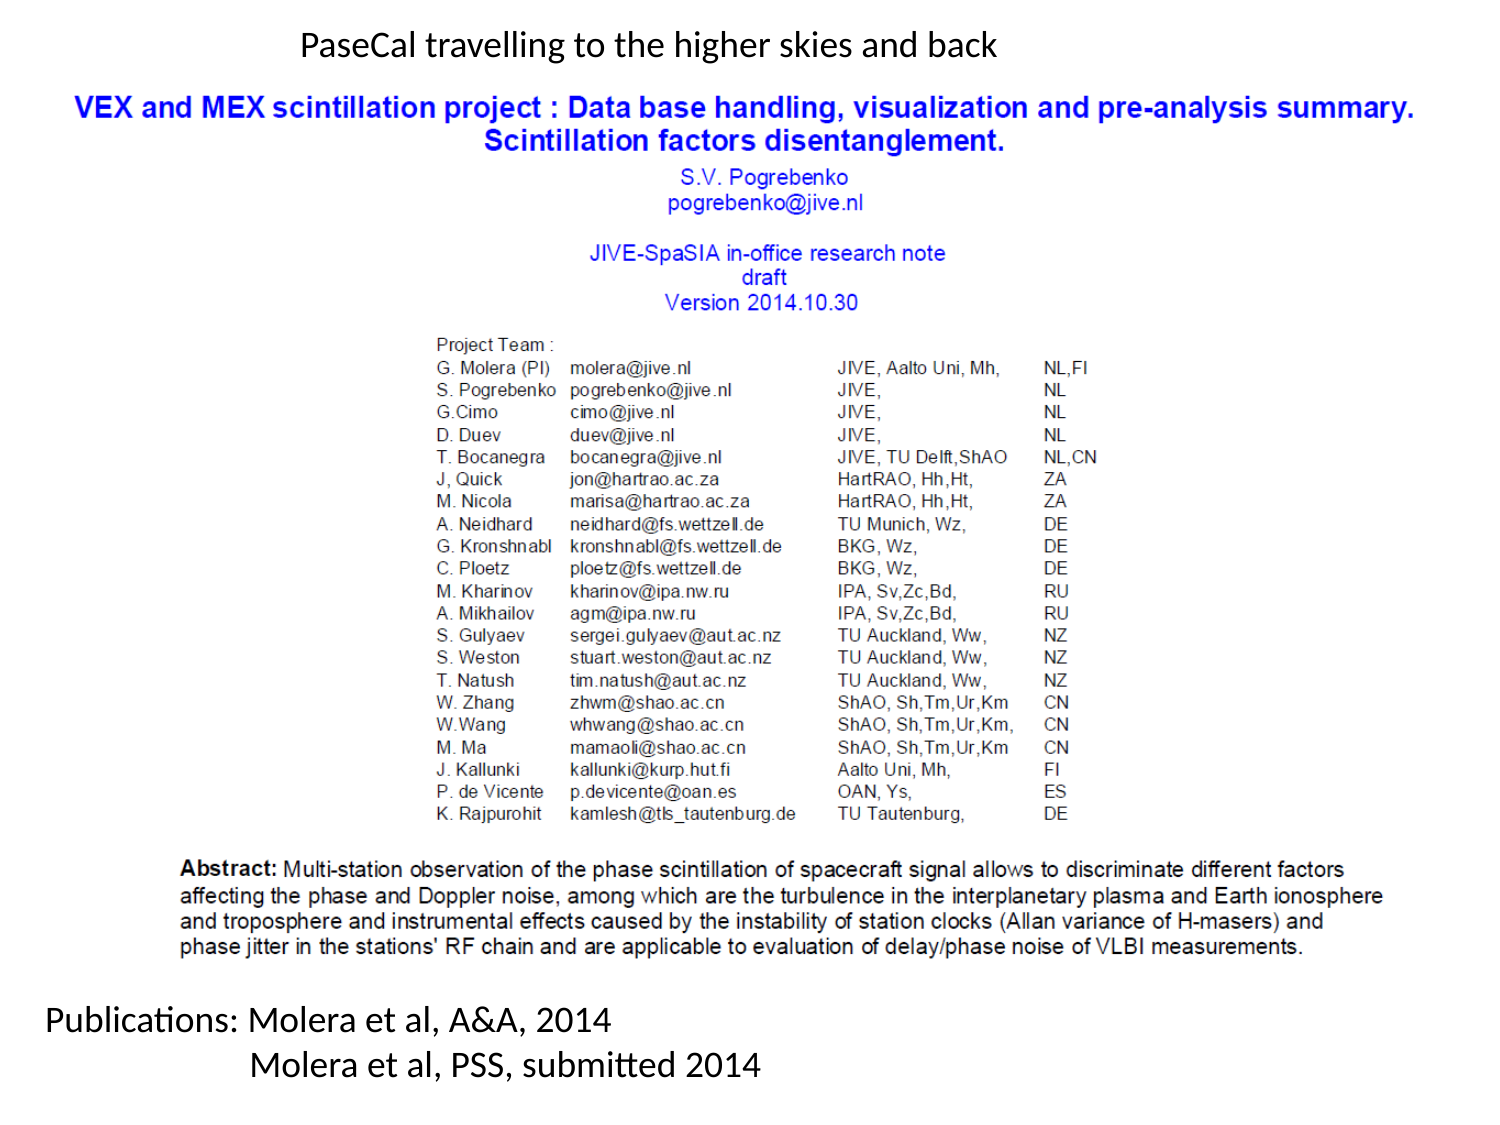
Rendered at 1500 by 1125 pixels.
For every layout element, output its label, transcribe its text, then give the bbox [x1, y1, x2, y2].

picture [62, 87, 1426, 964]
text_box PaseCal travelling to the higher skies and back [285, 12, 1126, 73]
text_box Publications: Molera et al, A&A, 2014 Molera et al, PSS, submitted 2014 [30, 987, 777, 1093]
